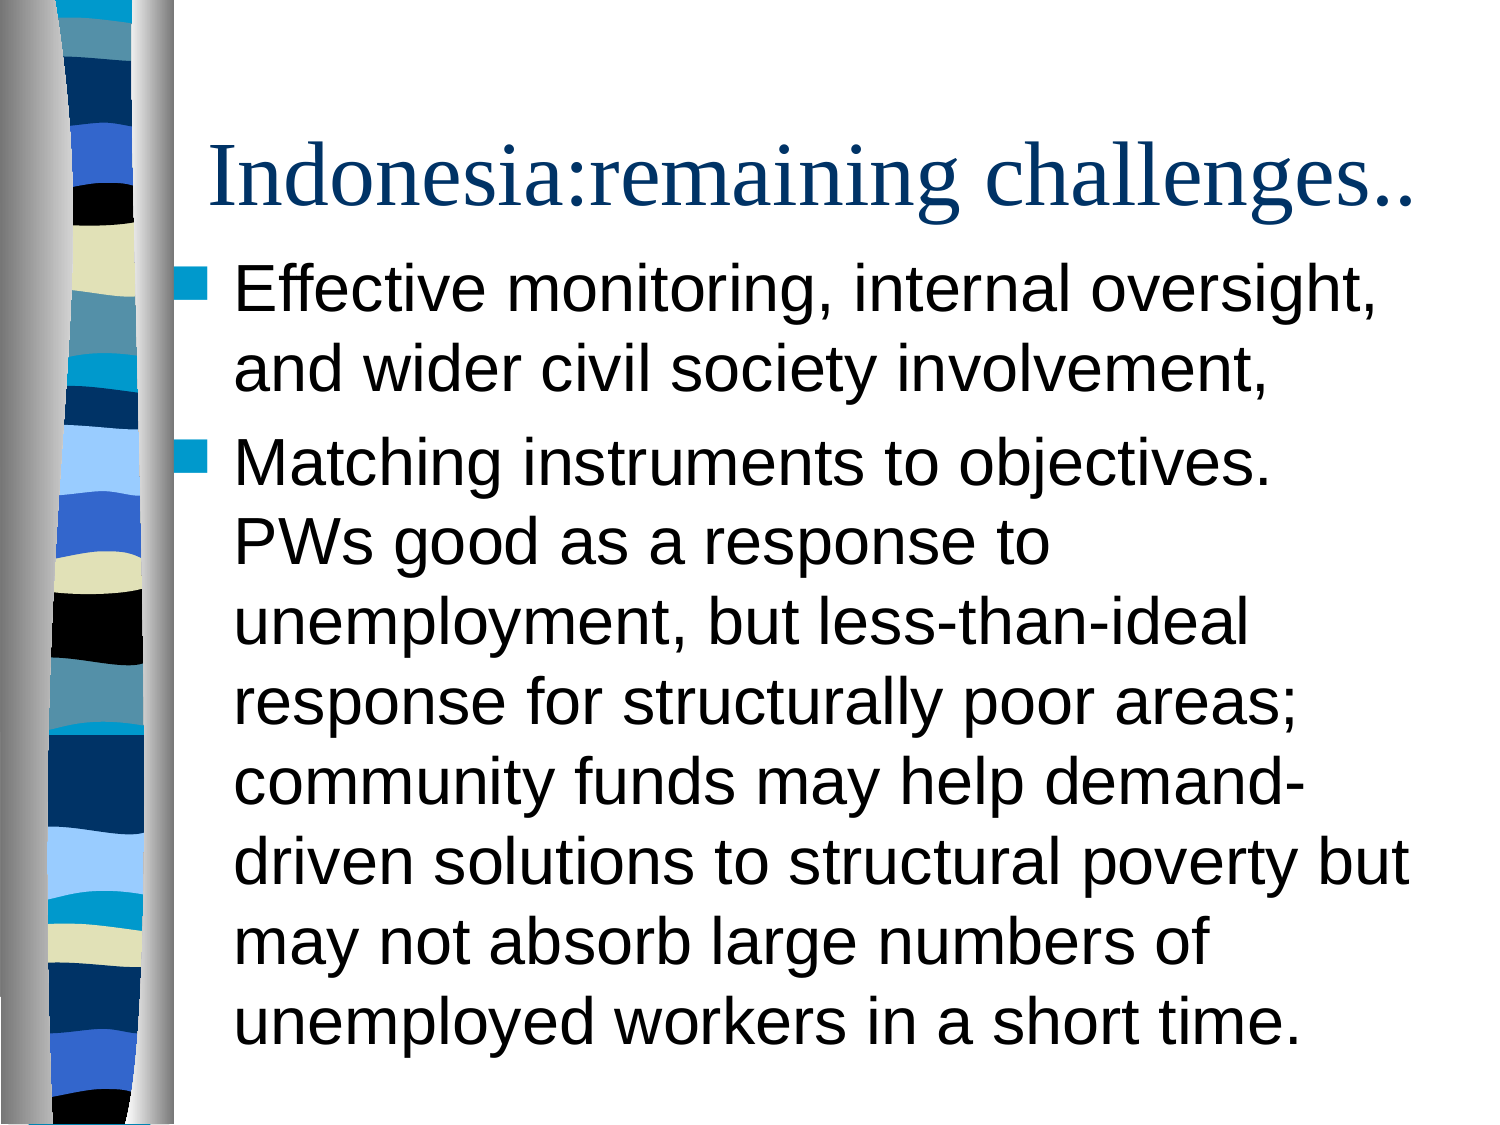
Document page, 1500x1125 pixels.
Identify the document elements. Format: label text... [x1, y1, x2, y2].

list Effective monitoring, internal oversight, and wider civil society involvement, Matching instruments to objectives. PWs good as a response to unemployment, but less-than-ideal response for structurally poor areas; community funds may help demand-driven solutions to structural poverty but may not absorb large numbers of unemployed workers in a short time. [162, 237, 1468, 1001]
title Indonesia:remaining challenges.. [192, 74, 1468, 237]
